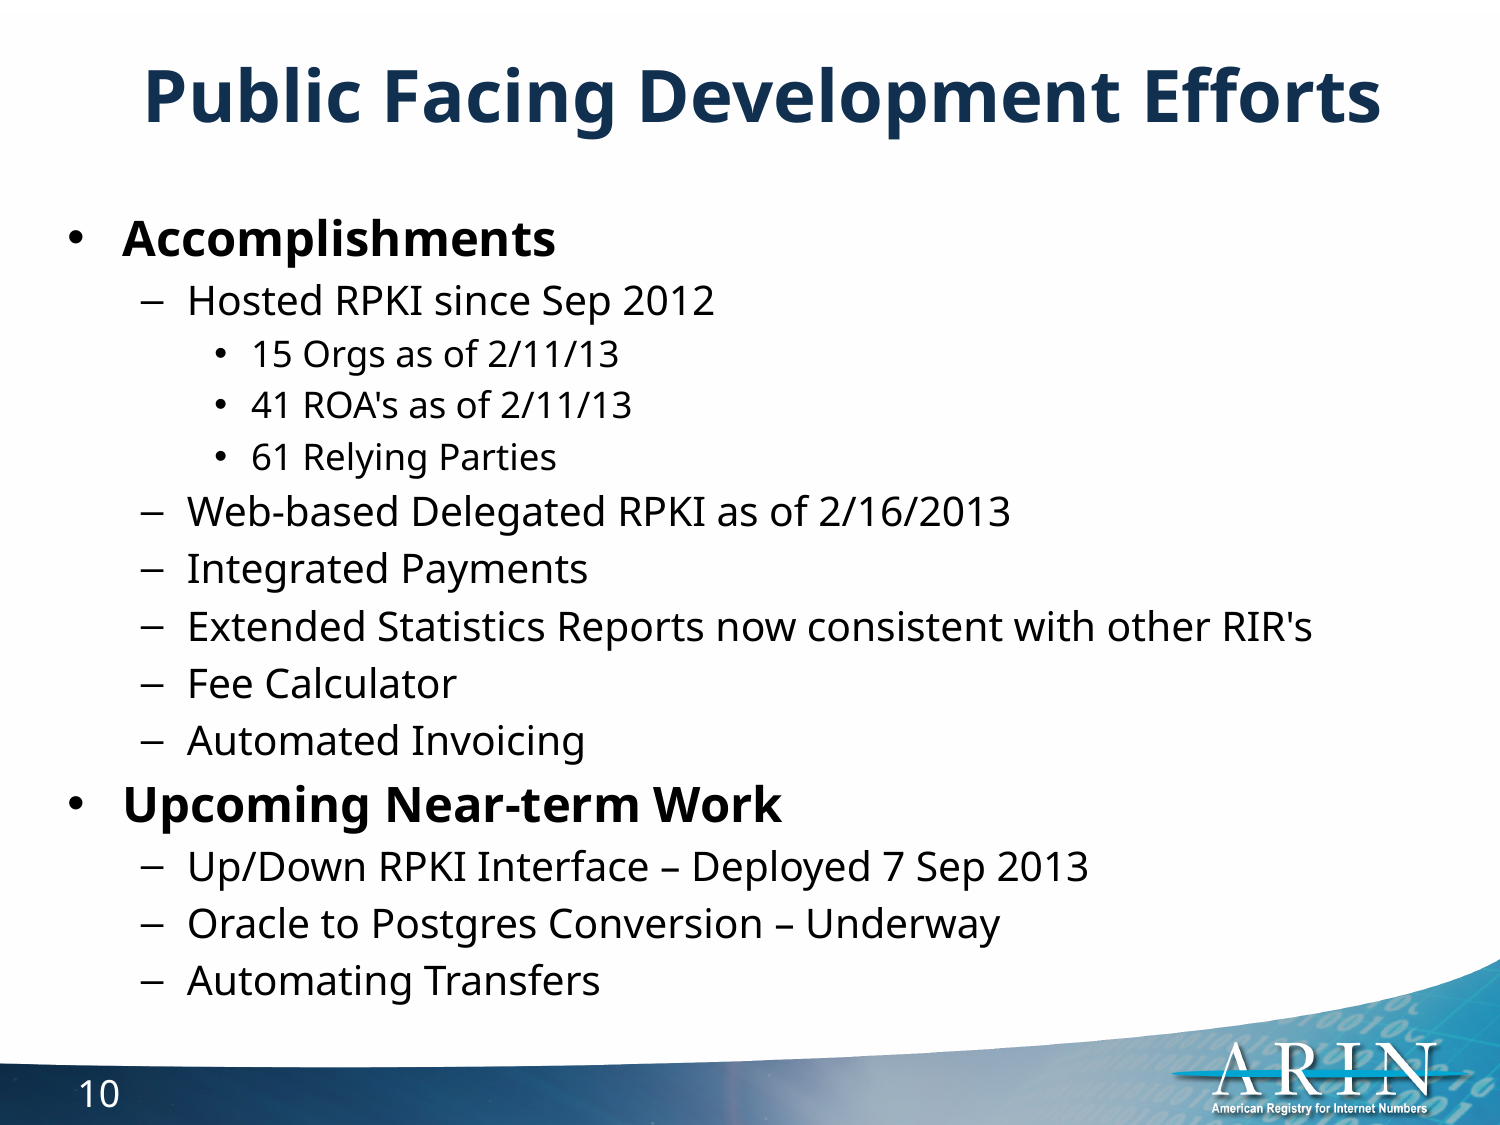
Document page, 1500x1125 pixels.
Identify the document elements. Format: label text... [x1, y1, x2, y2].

slide_number 10 [62, 1062, 413, 1123]
title Public Facing Development Efforts [119, 37, 1407, 150]
list Accomplishments Hosted RPKI since Sep 2012 15 Orgs as of 2/11/13 41 ROA's as of 2/11/13 61 Relying Parties Web-based Delegated RPKI as of 2/16/2013 Integrated Payments Extended Statistics Reports now consistent with other RIR's Fee Calculator Automated Invoicing Upcoming Near-term Work Up/Down RPKI Interface – Deployed 7 Sep 2013 Oracle to Postgres Conversion – Underway Automating Transfers [52, 200, 1415, 1013]
picture [0, 12, 1500, 1125]
